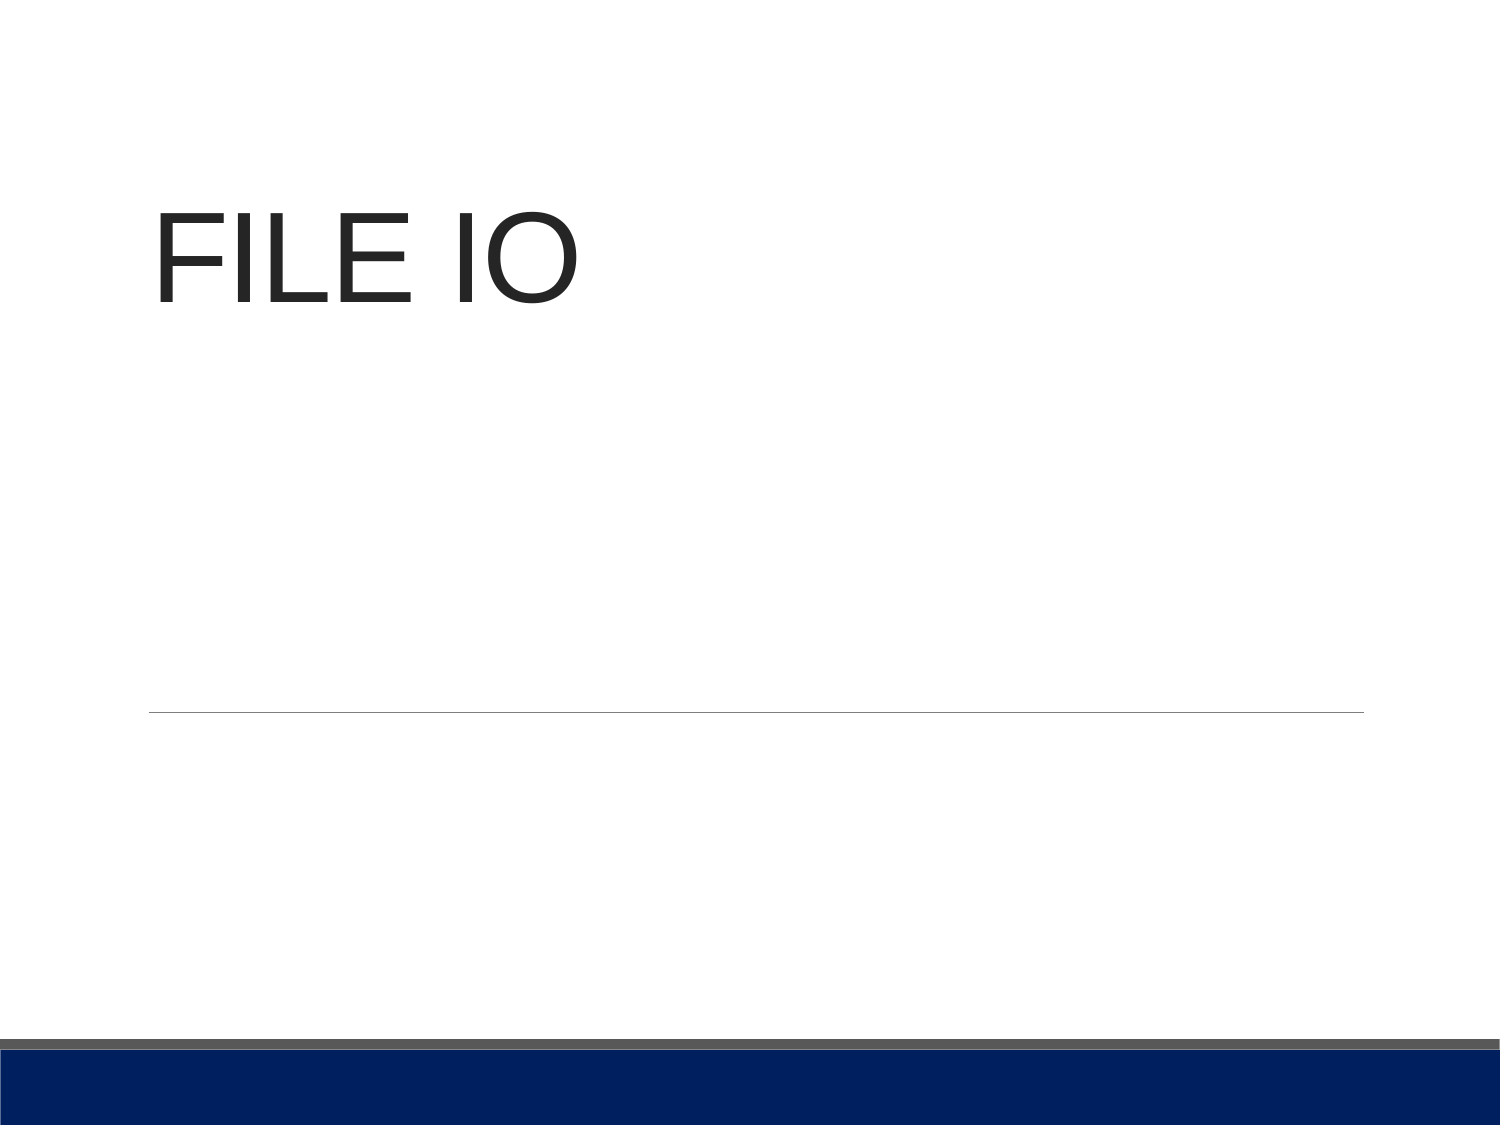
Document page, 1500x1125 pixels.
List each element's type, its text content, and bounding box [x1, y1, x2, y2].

text_box [0, 1039, 1500, 1050]
title FILE IO [147, 146, 1325, 364]
text_box [0, 1050, 1500, 1125]
